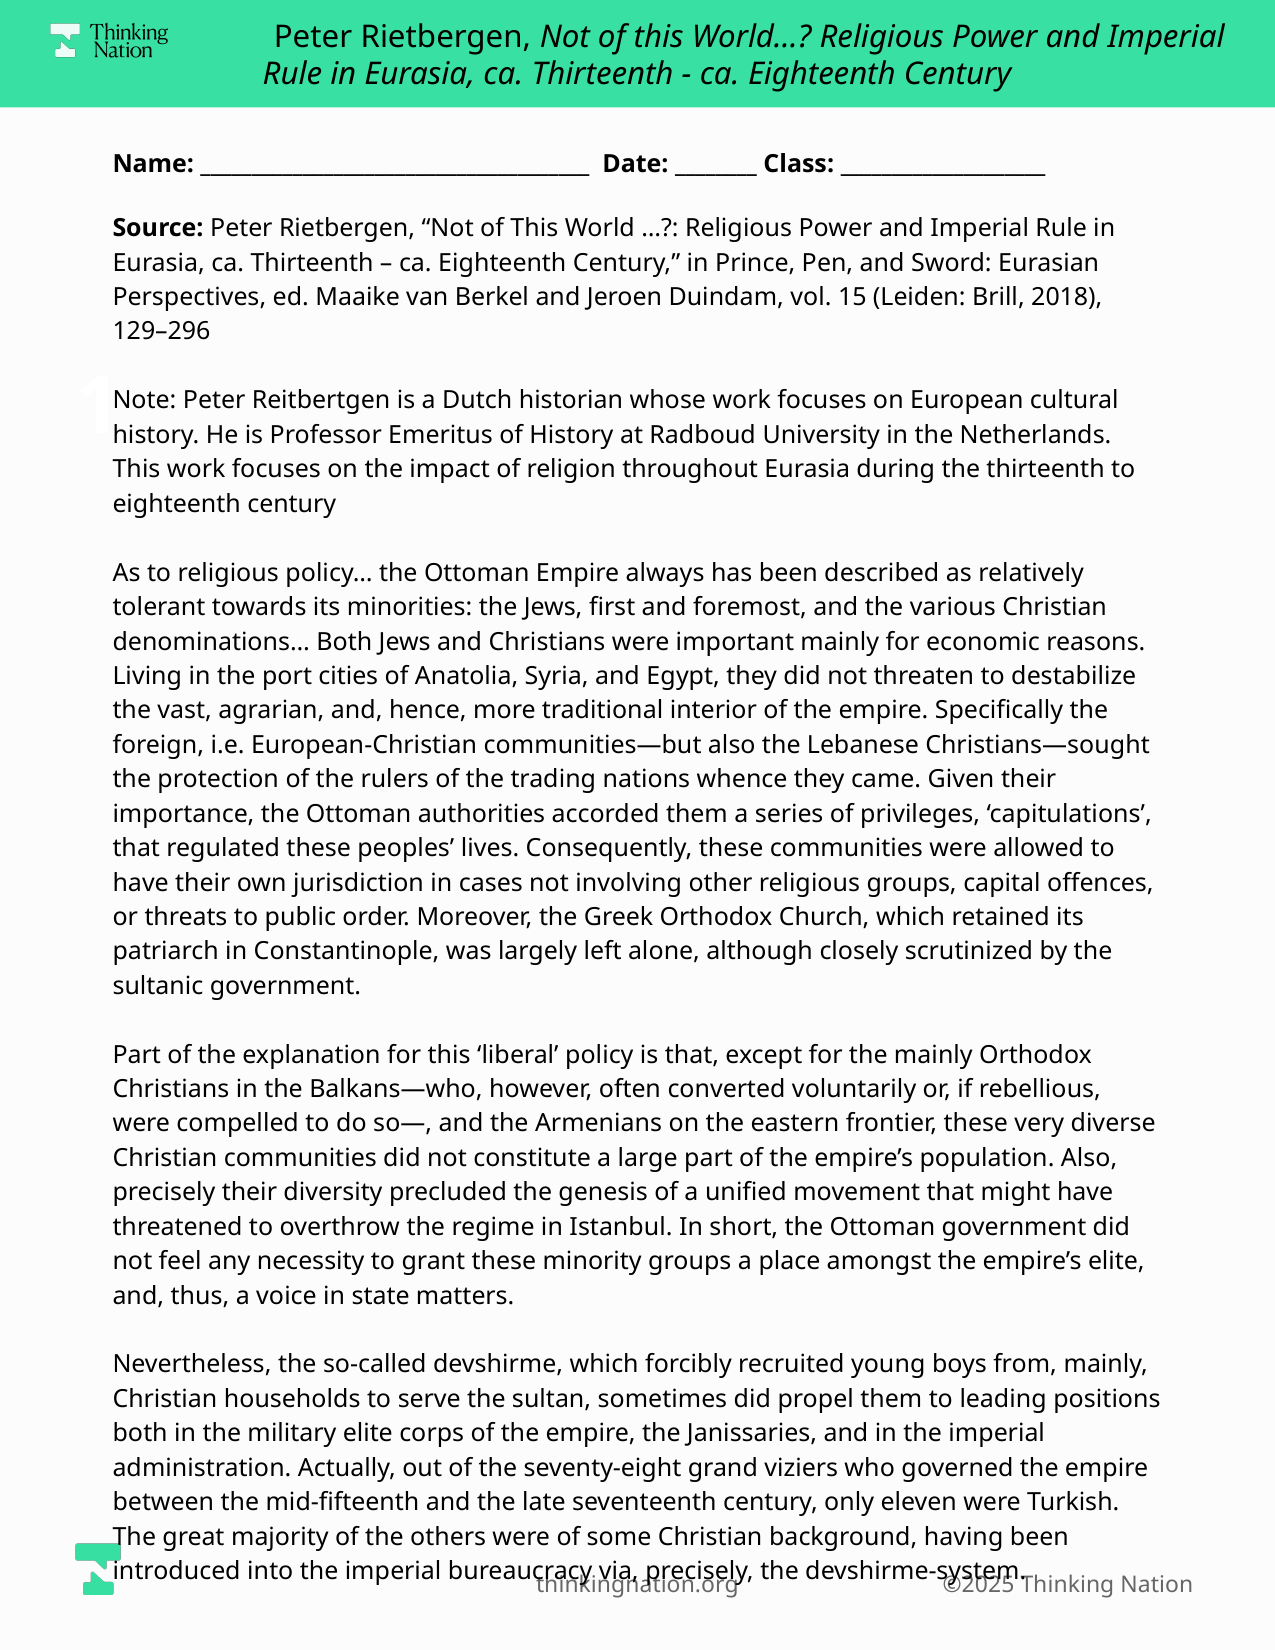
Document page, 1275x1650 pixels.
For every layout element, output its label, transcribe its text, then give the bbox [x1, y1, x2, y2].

picture [36, 12, 172, 69]
text_box 1 [30, 315, 165, 450]
picture [62, 1533, 134, 1605]
text_box Peter Rietbergen, Not of this World…? Religious Power and Imperial Rule in Eurasia, ca. Thirteenth - ca. Eighteenth Century [0, 0, 1275, 108]
text_box thinkingnation.org [486, 1600, 789, 1605]
text_box Name: ______________________________________ Date: ________ Class: ____________________ Source: Peter Rietbergen, “Not of This World …?: Religious Power and Imperial Rule in Eurasia, ca. Thirteenth – ca. Eighteenth Century,” in Prince, Pen, and Sword: Eurasian Perspectives, ed. Maaike van Berkel and Jeroen Duindam, vol. 15 (Leiden: Brill, 2018), 129–296 Note: Peter Reitbertgen is a Dutch historian whose work focuses on European cultural history. He is Professor Emeritus of History at Radboud University in the Netherlands. This work focuses on the impact of religion throughout Eurasia during the thirteenth to eighteenth century As to religious policy… the Ottoman Empire always has been described as relatively tolerant towards its minorities: the Jews, first and foremost, and the various Christian denominations… Both Jews and Christians were important mainly for economic reasons. Living in the port cities of Anatolia, Syria, and Egypt, they did not threaten to destabilize the vast, agrarian, and, hence, more traditional interior of the empire. Specifically the foreign, i.e. European-Christian communities—but also the Lebanese Christians—sought the protection of the rulers of the trading nations whence they came. Given their importance, the Ottoman authorities accorded them a series of privileges, ‘capitulations’, that regulated these peoples’ lives. Consequently, these communities were allowed to have their own jurisdiction in cases not involving other religious groups, capital offences, or threats to public order. Moreover, the Greek Orthodox Church, which retained its patriarch in Constantinople, was largely left alone, although closely scrutinized by the sultanic government. Part of the explanation for this ‘liberal’ policy is that, except for the mainly Orthodox Christians in the Balkans—who, however, often converted voluntarily or, if rebellious, were compelled to do so—, and the Armenians on the eastern frontier, these very diverse Christian communities did not constitute a large part of the empire’s population. Also, precisely their diversity precluded the genesis of a unified movement that might have threatened to overthrow the regime in Istanbul. In short, the Ottoman government did not feel any necessity to grant these minority groups a place amongst the empire’s elite, and, thus, a voice in state matters. Nevertheless, the so-called devshirme, which forcibly recruited young boys from, mainly, Christian households to serve the sultan, sometimes did propel them to leading positions both in the military elite corps of the empire, the Janissaries, and in the imperial administration. Actually, out of the seventy-eight grand viziers who governed the empire between the mid-fifteenth and the late seventeenth century, only eleven were Turkish. The great majority of the others were of some Christian background, having been introduced into the imperial bureaucracy via, precisely, the devshirme-system. [97, 132, 1178, 1600]
text_box ©2025 Thinking Nation [907, 1553, 1210, 1605]
